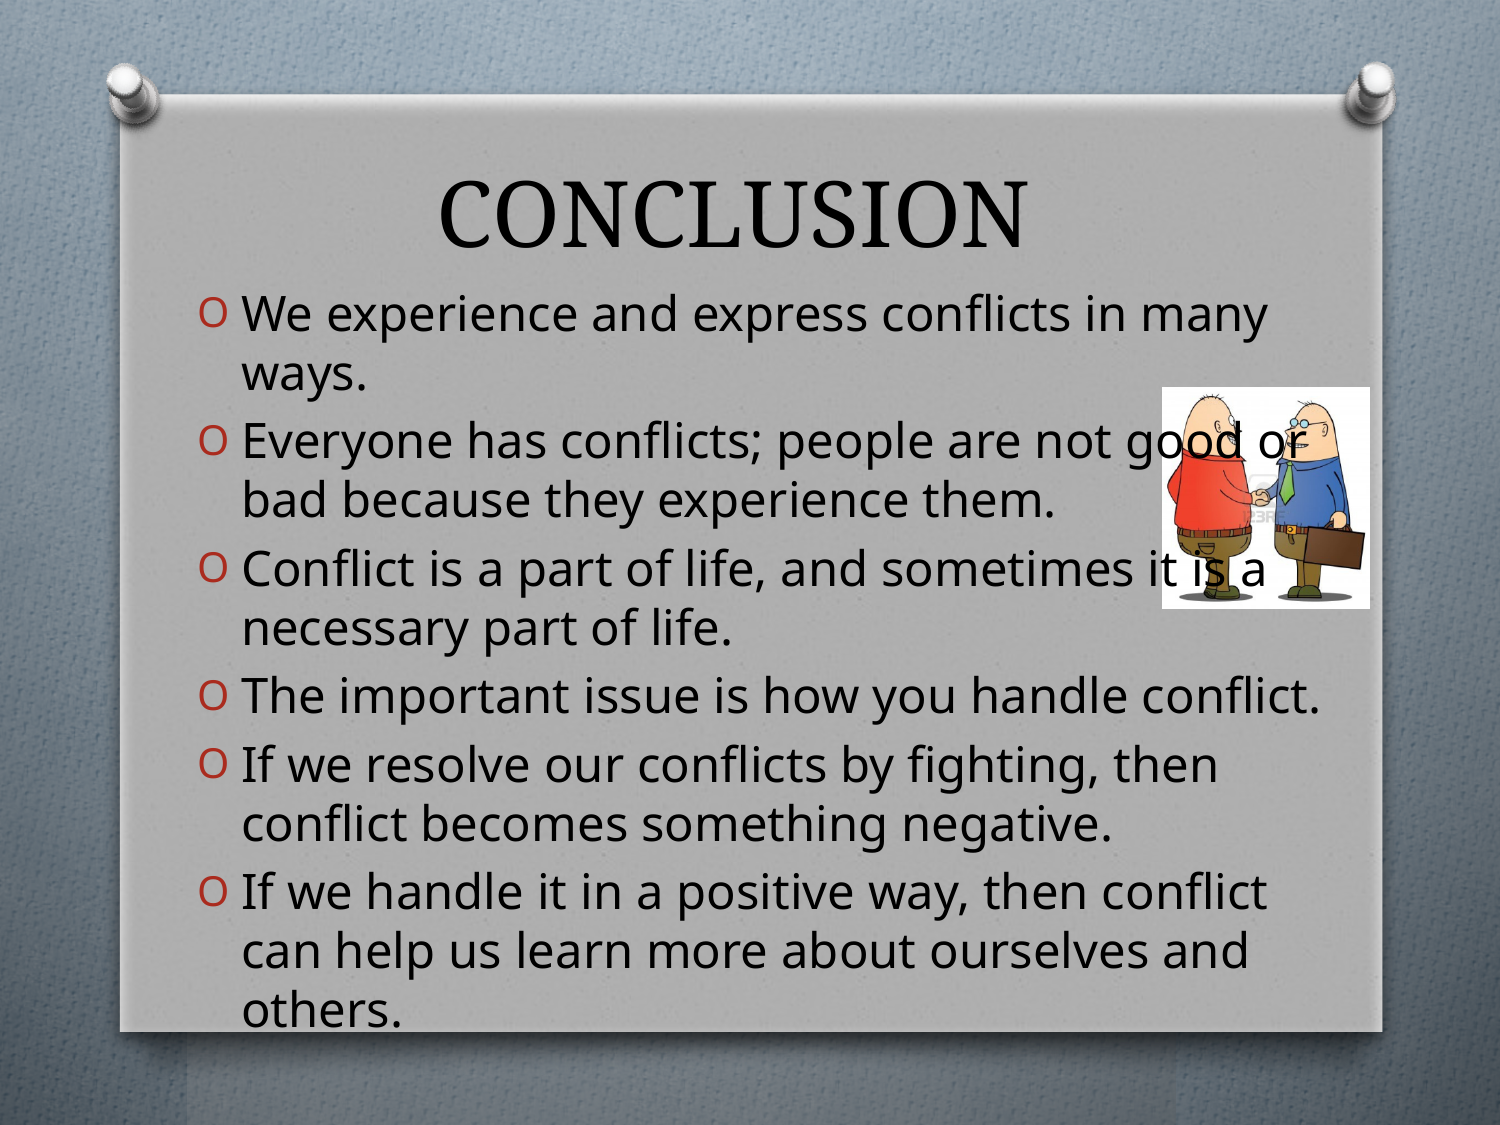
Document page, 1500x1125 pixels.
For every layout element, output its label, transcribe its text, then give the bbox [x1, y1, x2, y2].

list We experience and express conflicts in many ways. Everyone has conflicts; people are not good or bad because they experience them. Conflict is a part of life, and sometimes it is a necessary part of life. The important issue is how you handle conflict. If we resolve our conflicts by fighting, then conflict becomes something negative. If we handle it in a positive way, then conflict can help us learn more about ourselves and others. [182, 275, 1370, 1050]
title CONCLUSION [162, 112, 1306, 310]
picture [75, 29, 198, 153]
picture [1317, 35, 1439, 156]
picture [1162, 387, 1370, 609]
